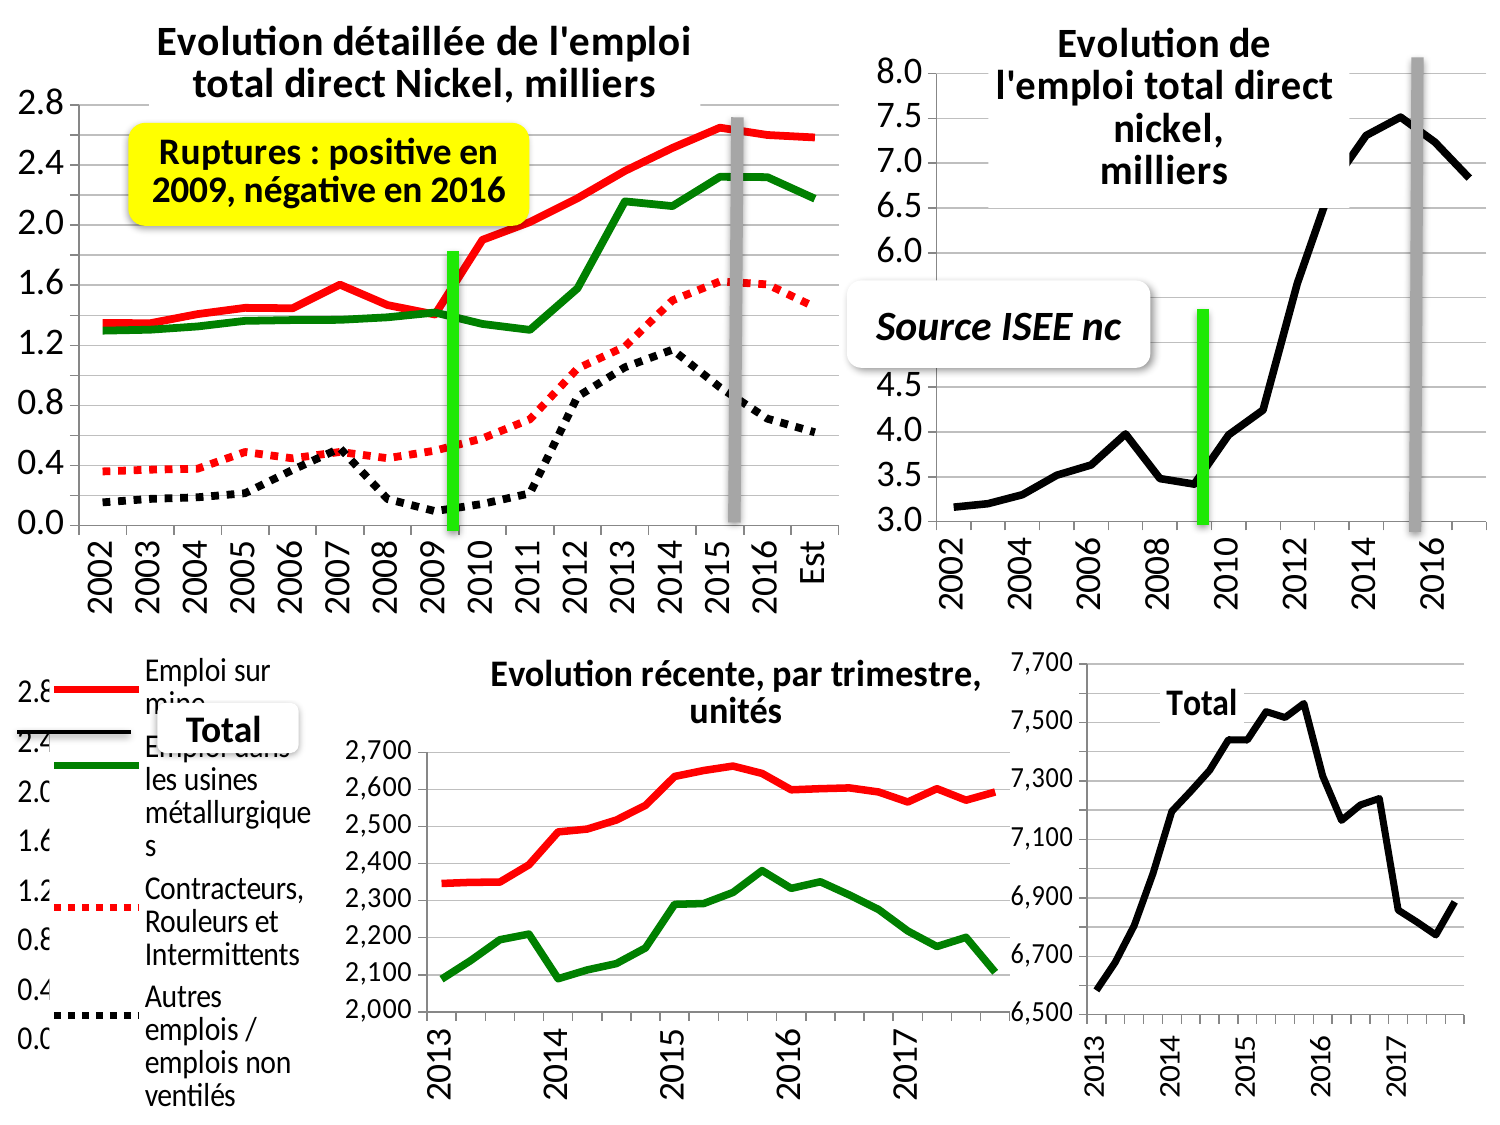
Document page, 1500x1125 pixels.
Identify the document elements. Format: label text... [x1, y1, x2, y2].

text_box Source ISEE nc [862, 279, 871, 369]
chart [16, 11, 858, 631]
chart [344, 646, 1474, 1125]
chart [16, 646, 317, 1125]
chart [876, 11, 1500, 631]
